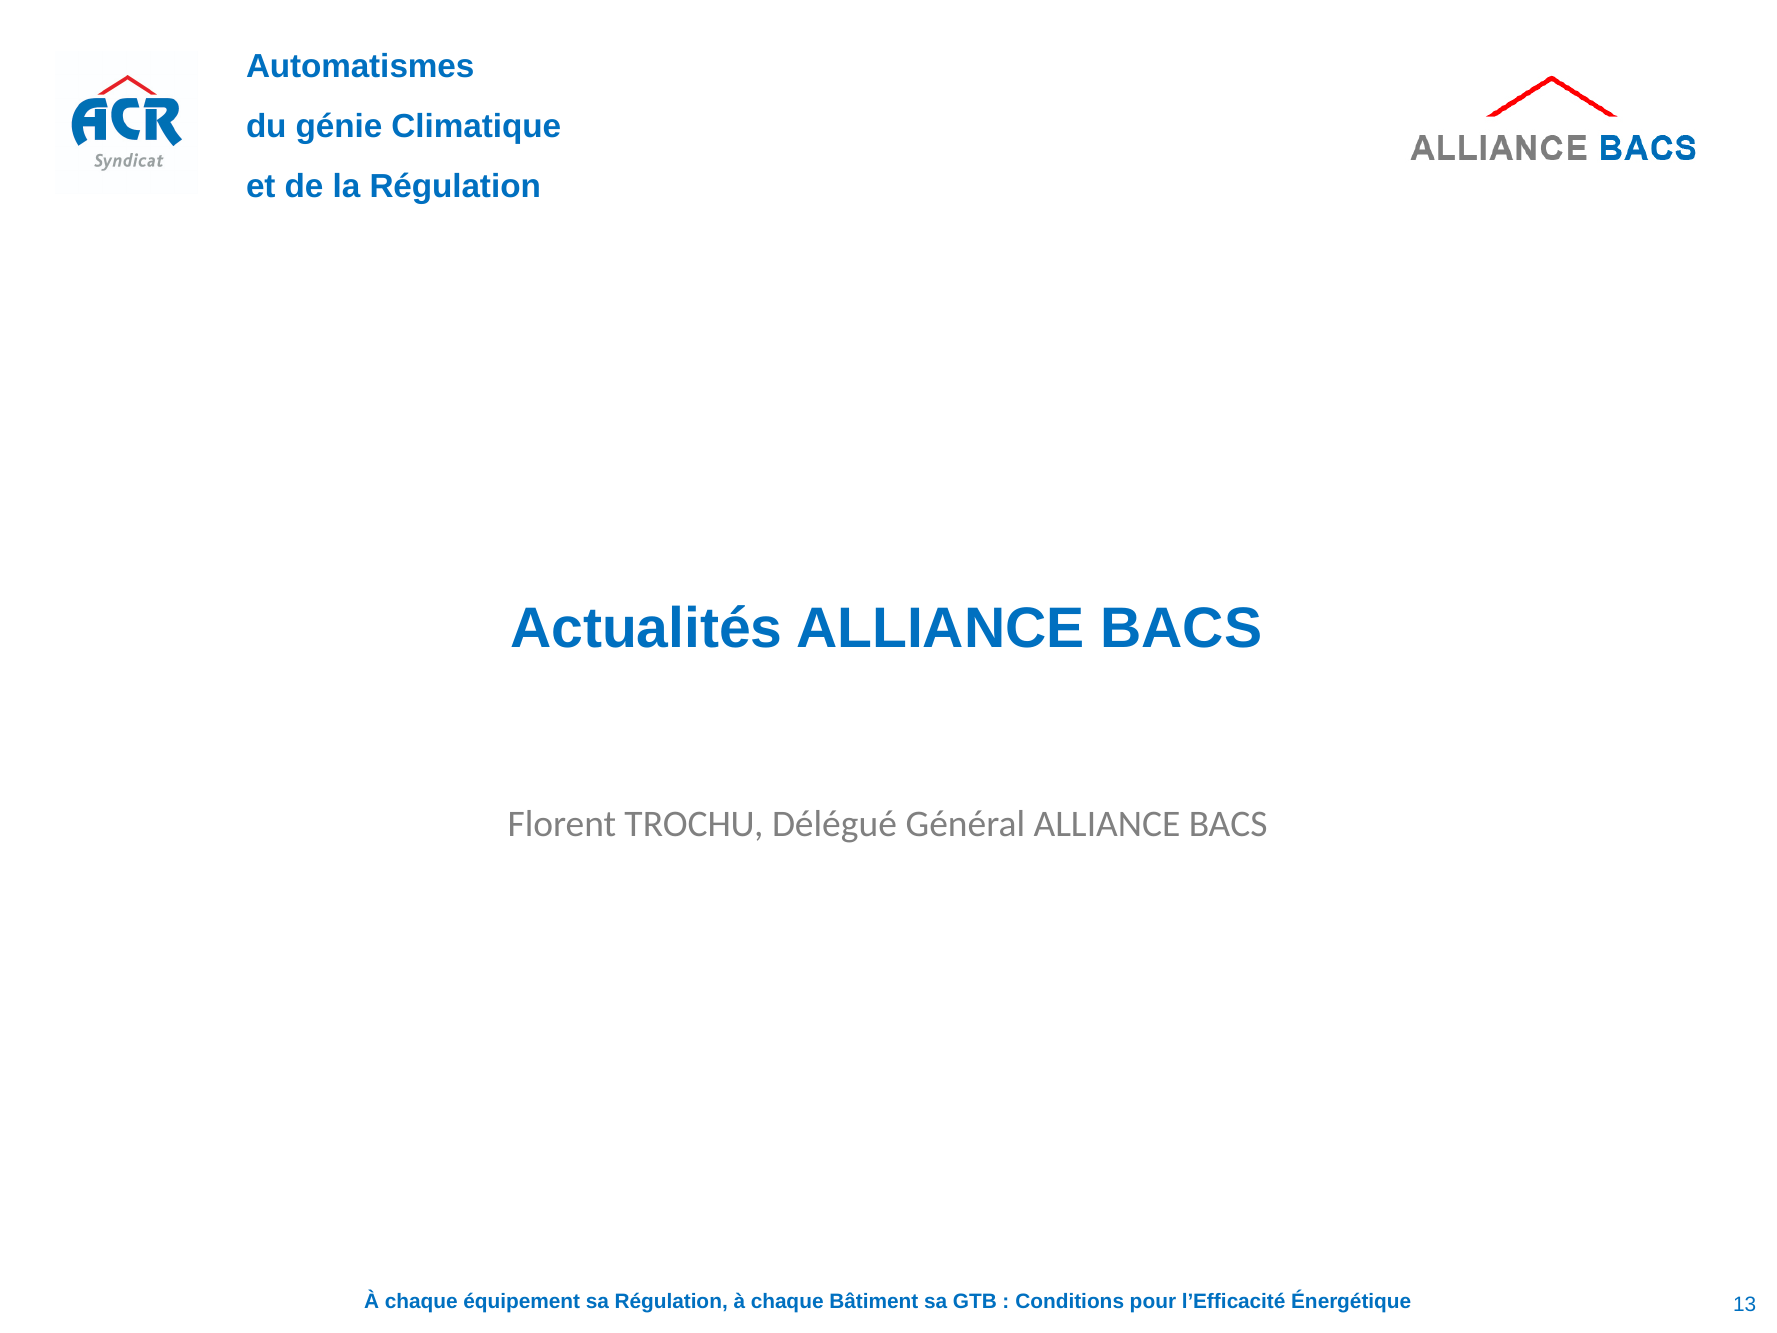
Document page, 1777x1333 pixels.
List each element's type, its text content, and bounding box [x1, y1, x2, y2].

picture [1391, 3, 1715, 252]
picture [55, 51, 198, 194]
title Actualités ALLIANCE BACS [0, 580, 1773, 791]
list Florent TROCHU, Délégué Général ALLIANCE BACS [1, 790, 1775, 885]
